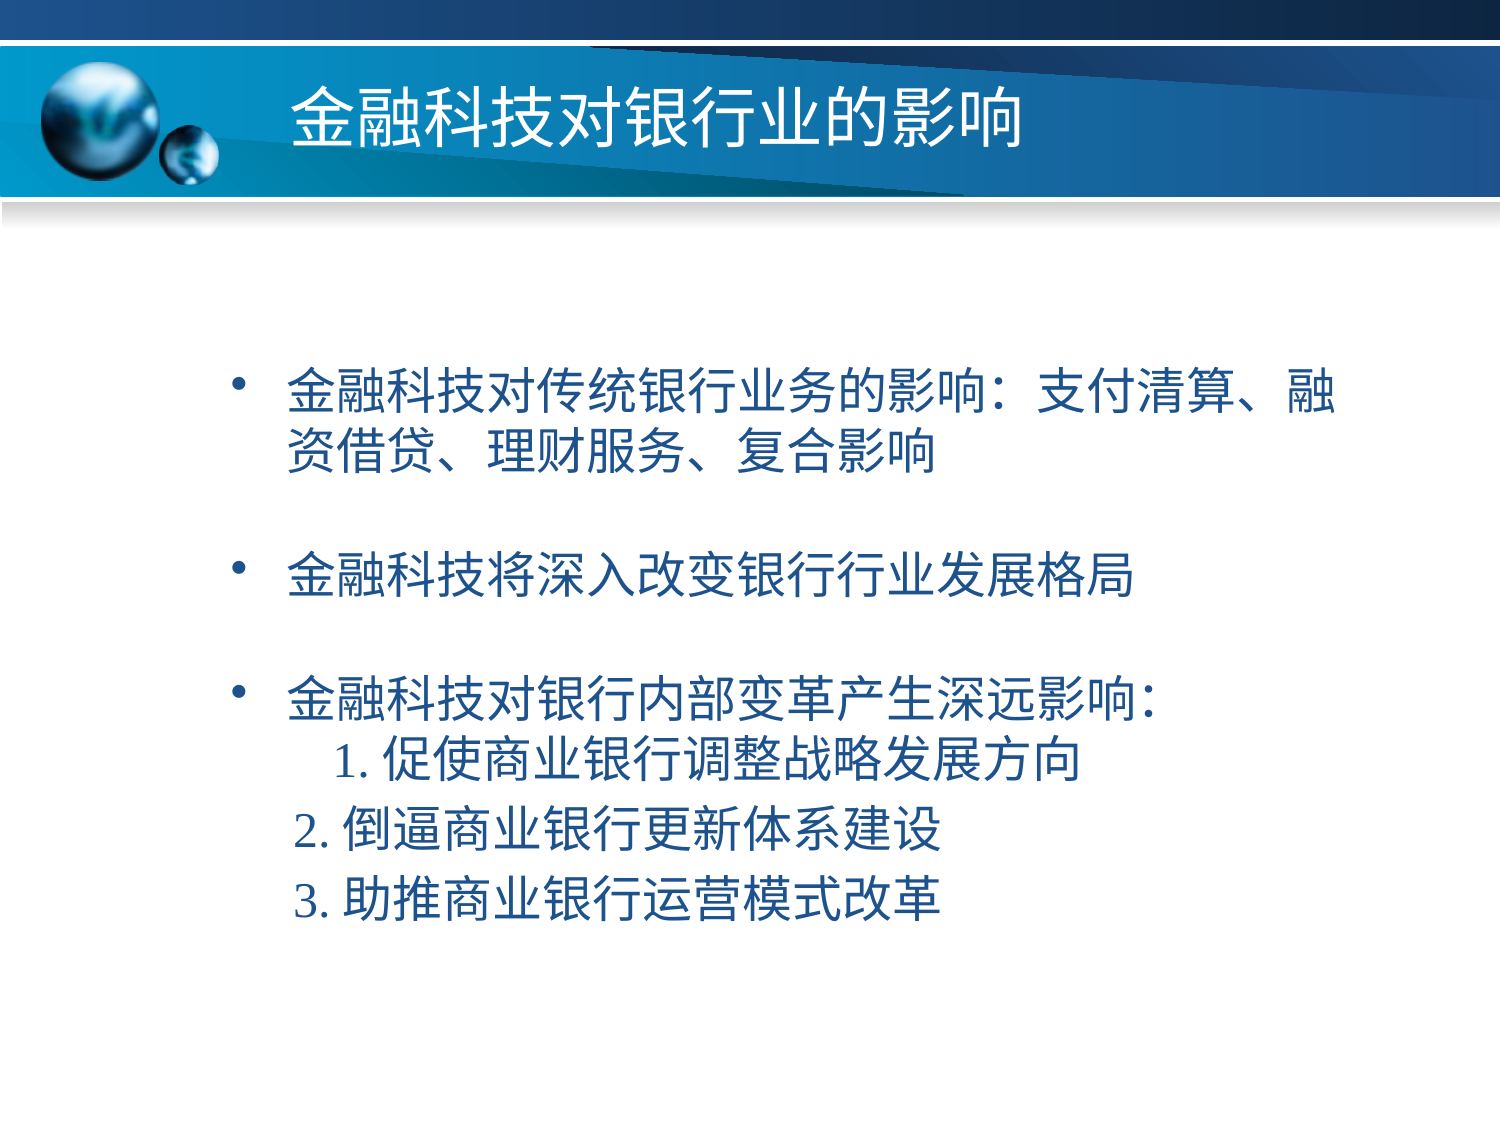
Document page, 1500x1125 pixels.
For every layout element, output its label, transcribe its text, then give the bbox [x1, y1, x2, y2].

title 金融科技对银行业的影响 [274, 44, 1363, 188]
text_box 金融科技将深入改变银行行业发展格局 [215, 536, 1201, 611]
text_box 金融科技对传统银行业务的影响：支付清算、融资借贷、理财服务、复合影响 [215, 351, 1365, 487]
picture [42, 63, 159, 180]
text_box 金融科技对银行内部变革产生深远影响： 1.促使商业银行调整战略发展方向 2.倒逼商业银行更新体系建设 3.助推商业银行运营模式改革 [215, 660, 1201, 935]
picture [160, 126, 218, 184]
